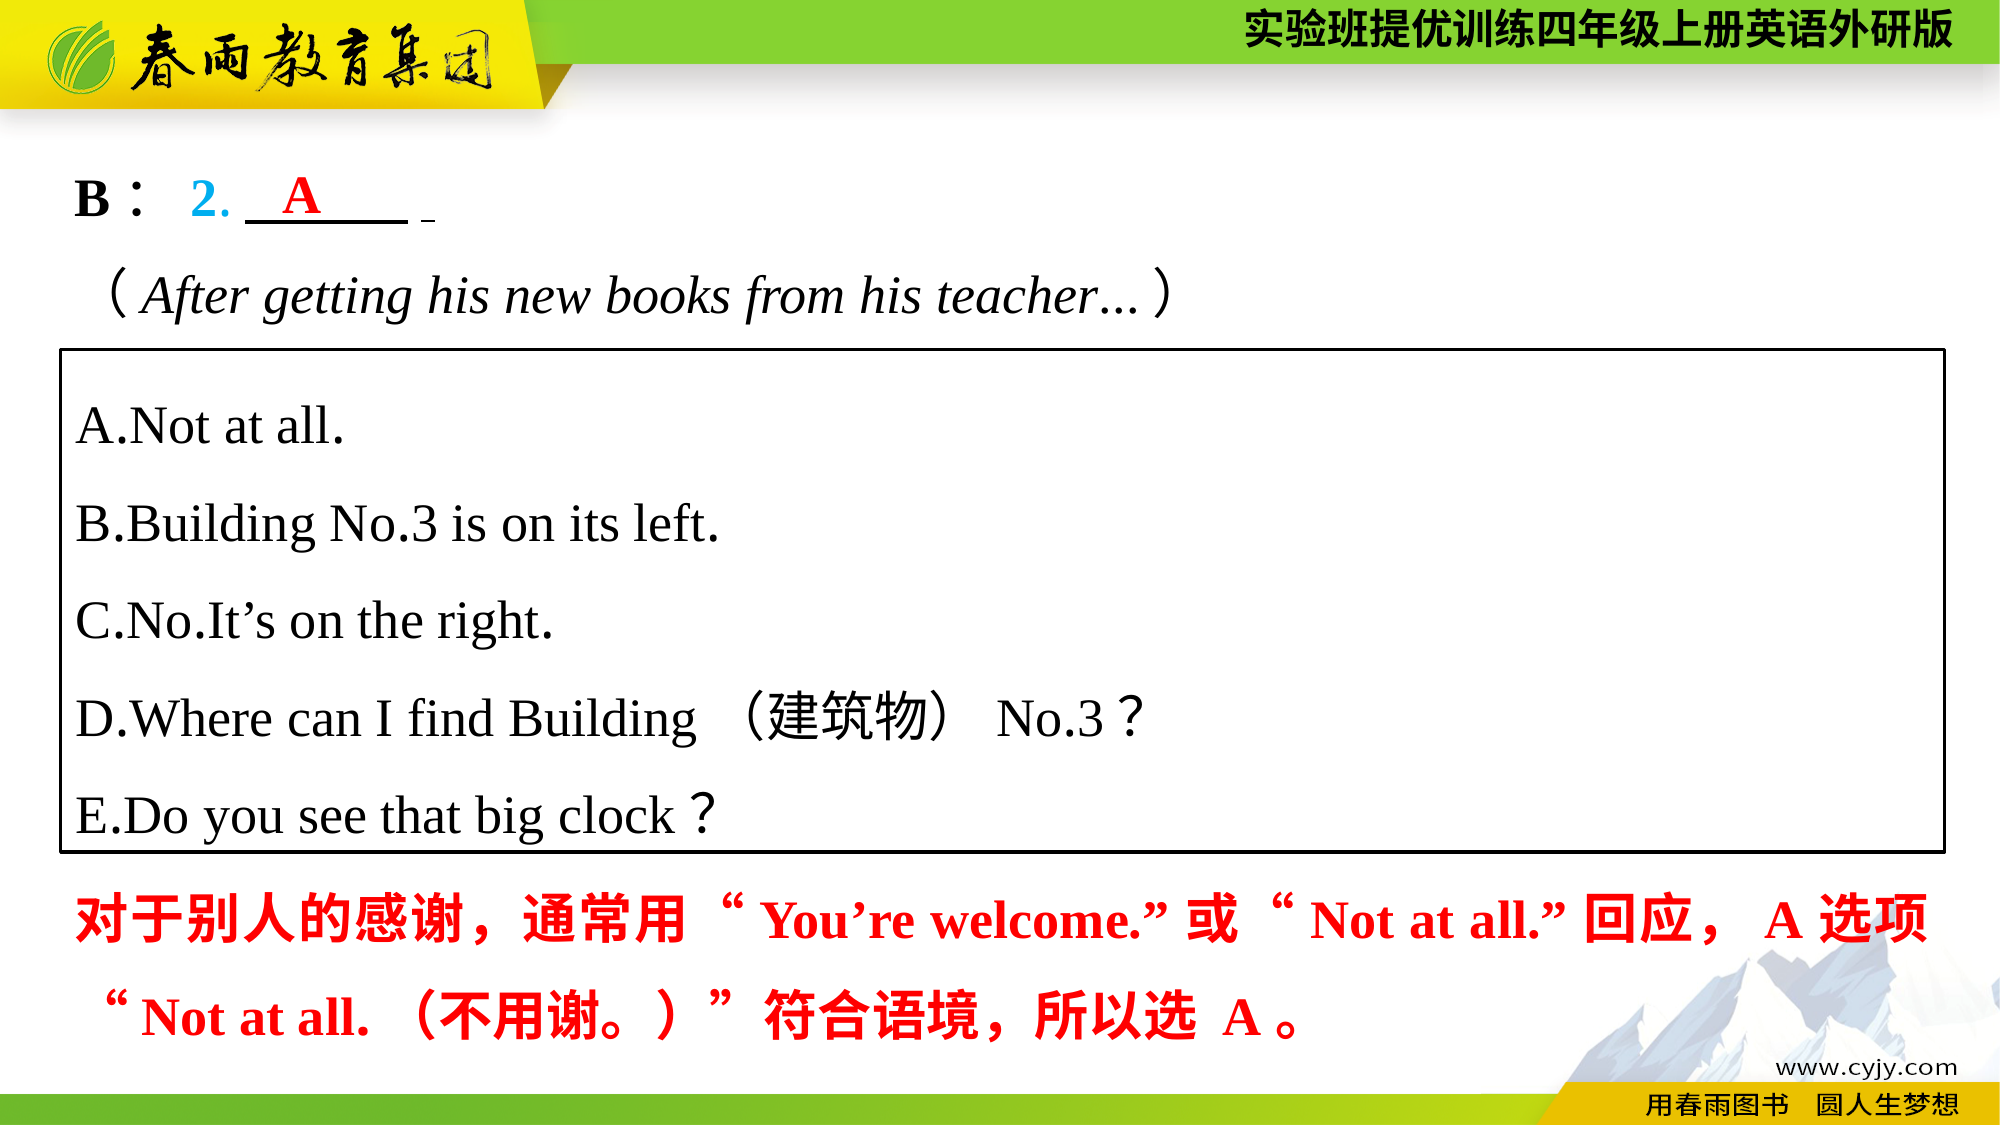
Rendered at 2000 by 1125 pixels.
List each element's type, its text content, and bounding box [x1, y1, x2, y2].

list B：2. . （After getting his new books from his teacher...） [59, 122, 1944, 322]
text_box A.Not at all. B.Building No.3 is on its left. C.No.It’s on the right. D.Where can I find Building（建筑物）No.3？ E.Do you see that big clock？ [60, 349, 1945, 852]
picture [0, 0, 2000, 1125]
text_box A [267, 119, 337, 232]
text_box 对于别人的感谢，通常用“You’re welcome.”或“Not at all.”回应，A选项 “Not at all.（不用谢。）”符合语境，所以选 A。 [59, 844, 1944, 1055]
